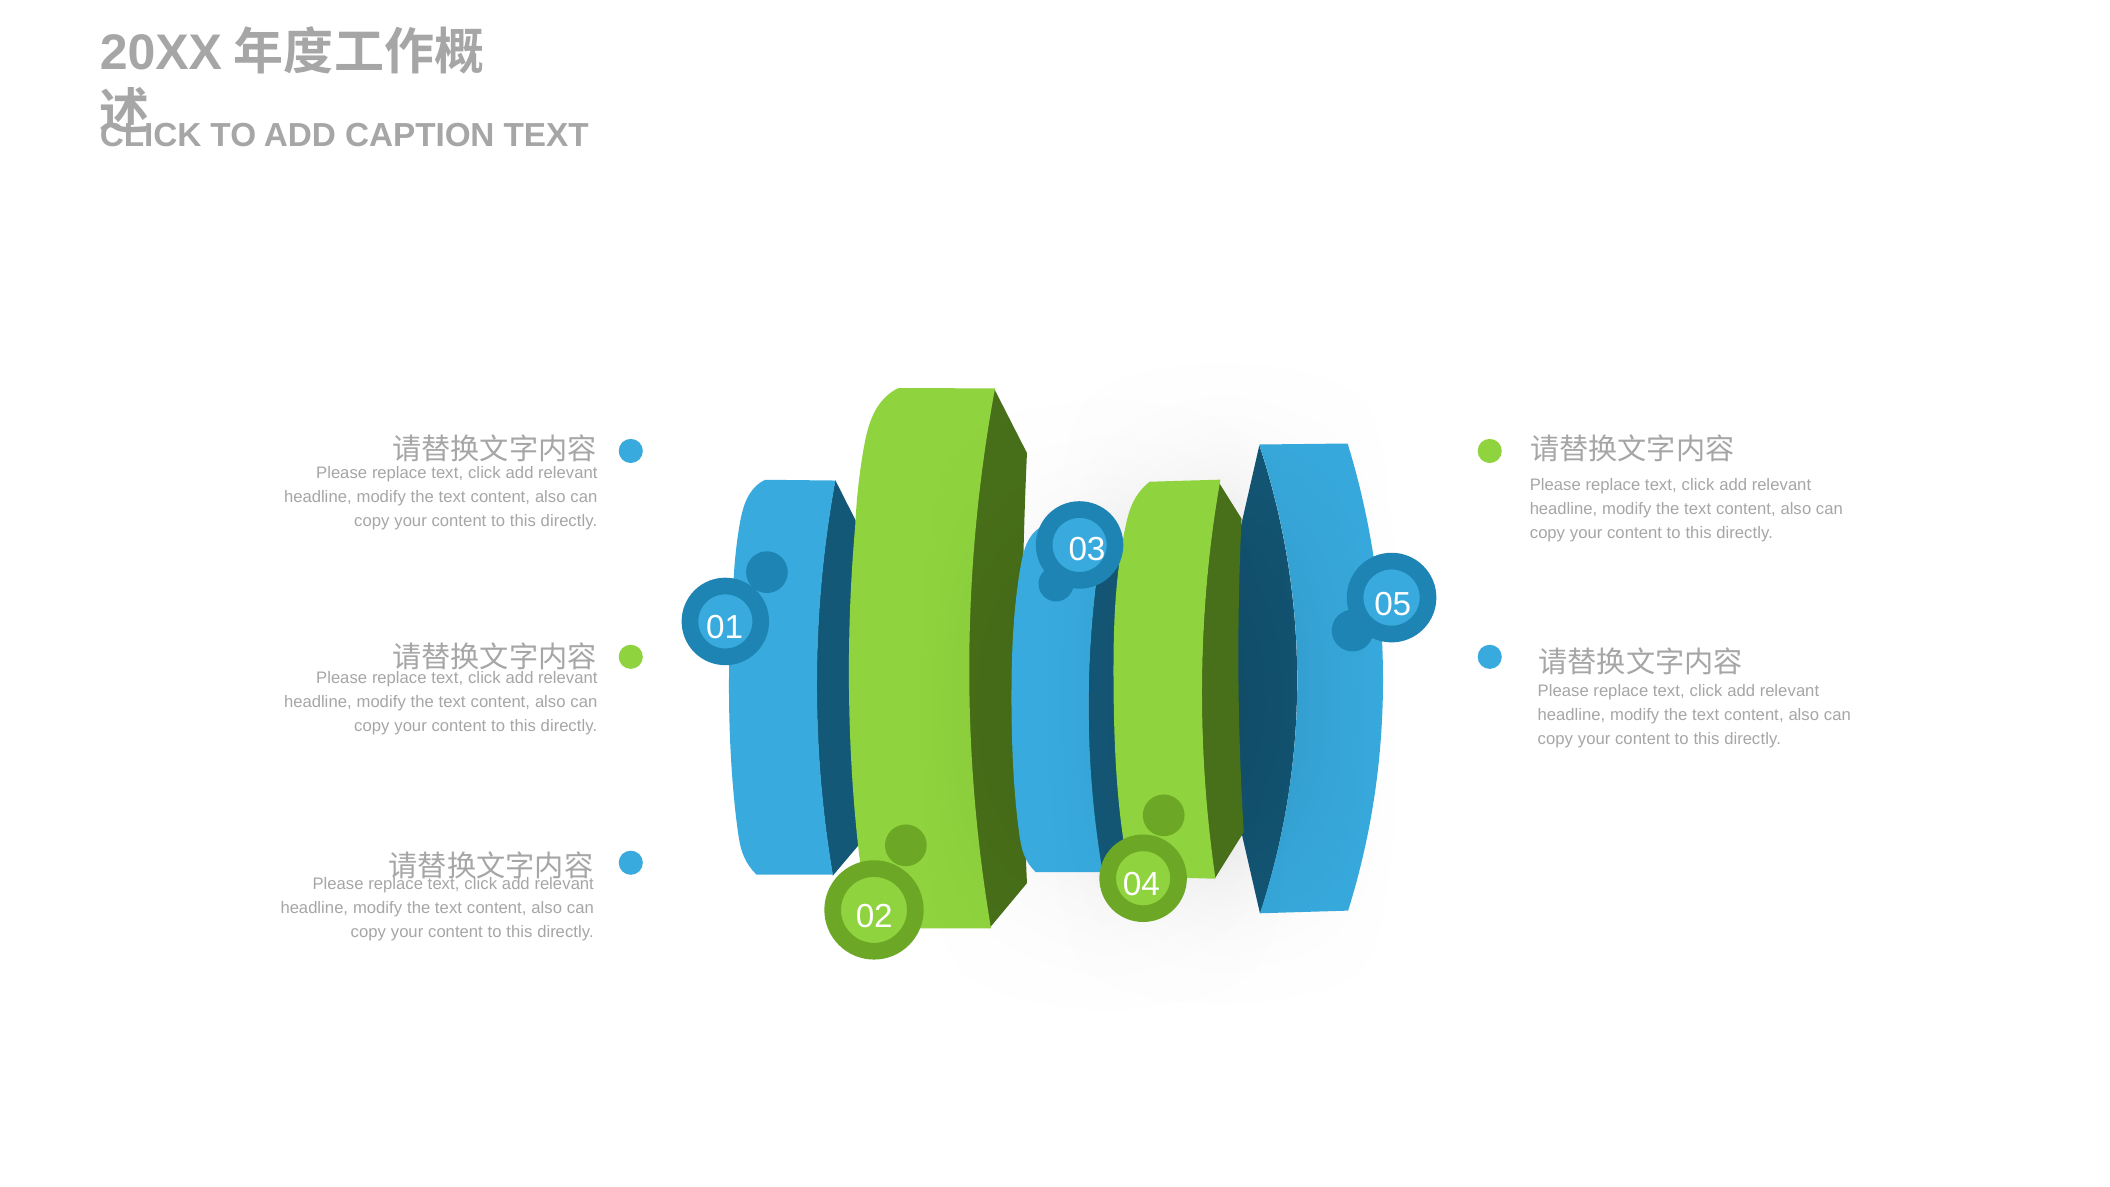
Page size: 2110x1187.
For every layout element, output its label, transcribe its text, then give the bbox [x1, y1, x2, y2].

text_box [263, 631, 643, 735]
text_box CLICK TO ADD CAPTION TEXT [99, 113, 629, 154]
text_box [257, 840, 643, 941]
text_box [1477, 636, 1884, 747]
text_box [1477, 422, 1870, 540]
text_box 20XX年度工作概述 [99, 19, 534, 113]
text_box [689, 388, 1429, 952]
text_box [263, 422, 643, 529]
